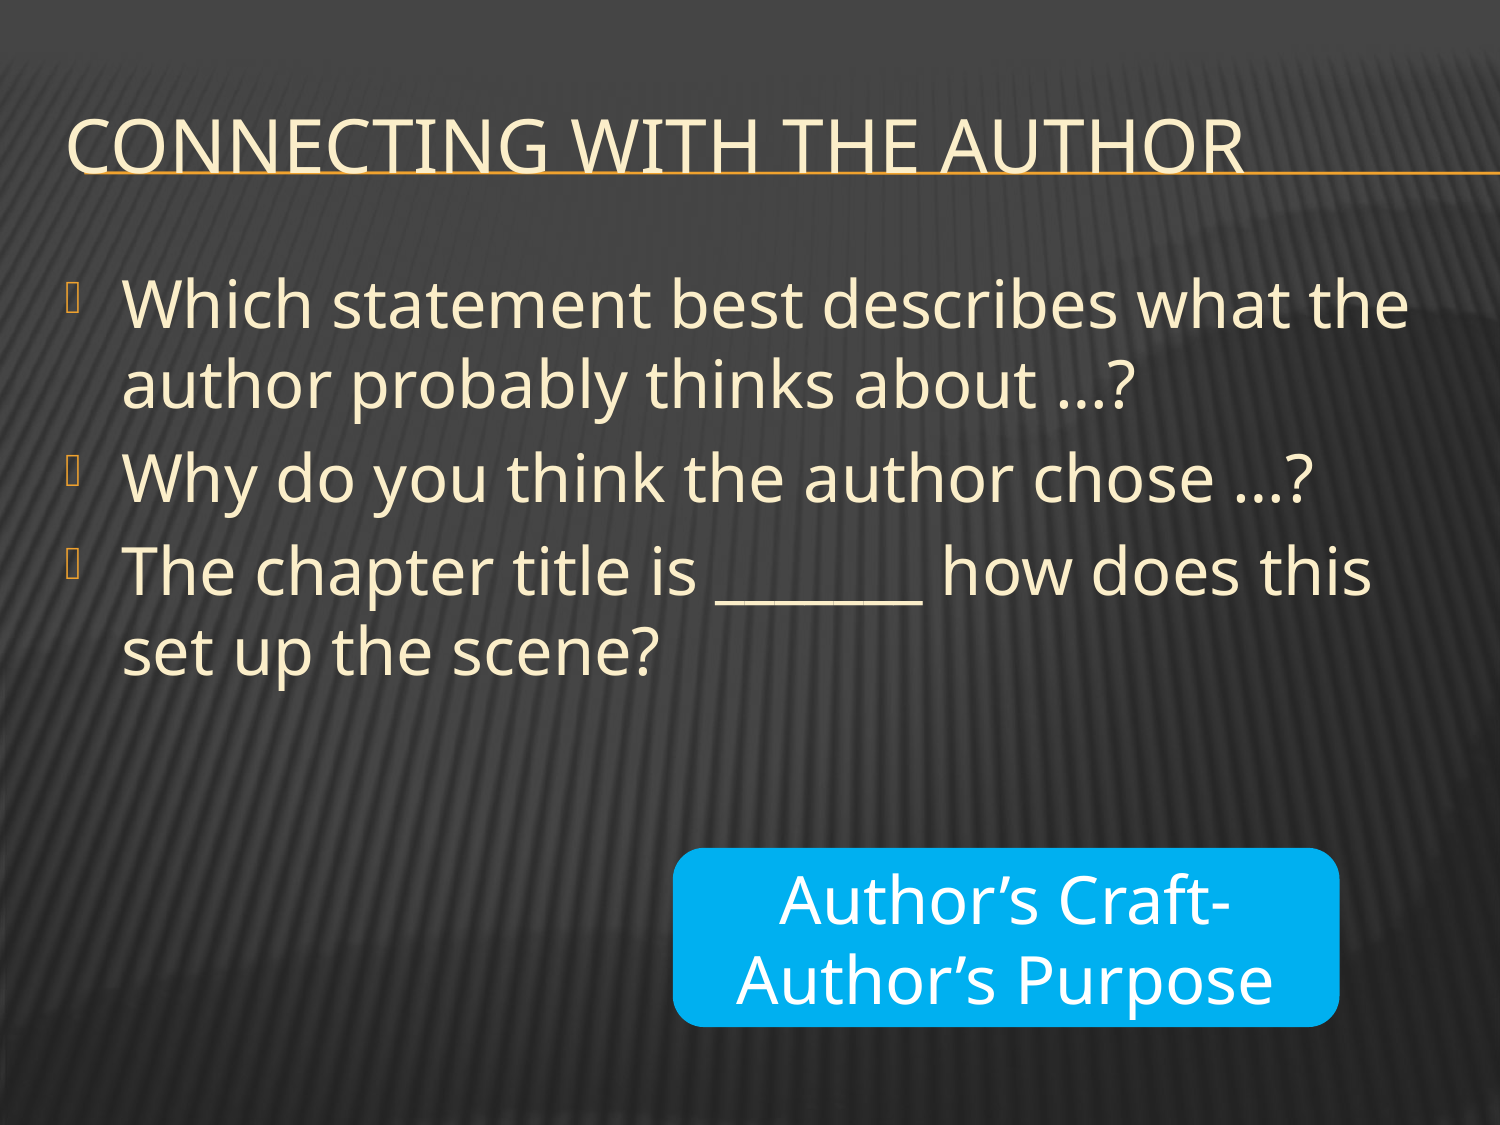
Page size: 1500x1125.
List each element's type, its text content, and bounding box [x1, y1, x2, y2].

list Which statement best describes what the author probably thinks about …? Why do you think the author chose …? The chapter title is _______ how does this set up the scene? [50, 254, 1475, 998]
title Connecting with the author [50, 75, 1475, 213]
text_box Author’s Craft- Author’s Purpose [672, 847, 1340, 1028]
